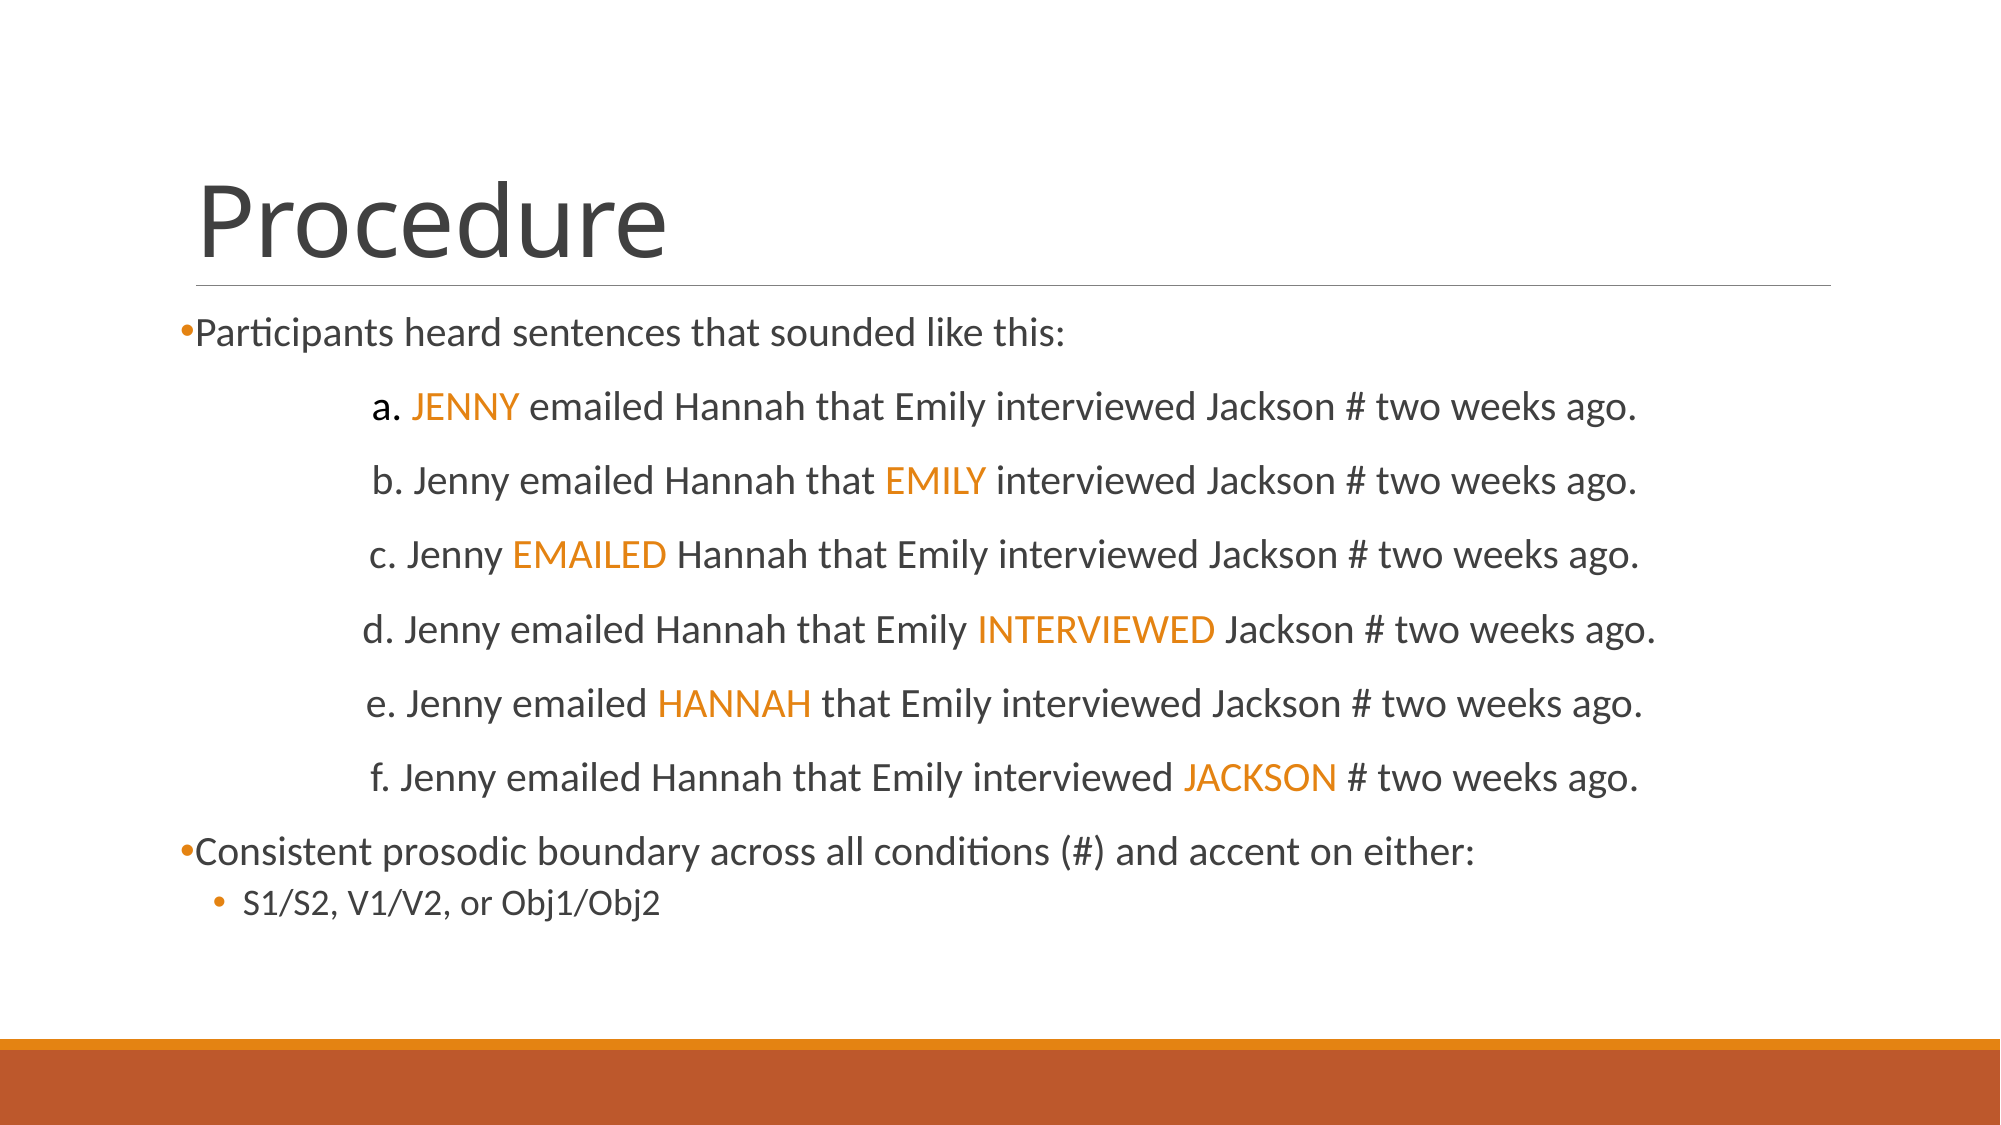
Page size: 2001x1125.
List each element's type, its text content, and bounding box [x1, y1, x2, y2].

title Procedure [180, 47, 1830, 285]
list Participants heard sentences that sounded like this: a. JENNY emailed Hannah that Emily interviewed Jackson # two weeks ago. b. Jenny emailed Hannah that EMILY interviewed Jackson # two weeks ago. c. Jenny EMAILED Hannah that Emily interviewed Jackson # two weeks ago. d. Jenny emailed Hannah that Emily INTERVIEWED Jackson # two weeks ago. e. Jenny emailed HANNAH that Emily interviewed Jackson # two weeks ago. f. Jenny emailed Hannah that Emily interviewed JACKSON # two weeks ago. Consistent prosodic boundary across all conditions (#) and accent on either: S1/S2, V1/V2, or Obj1/Obj2 [180, 302, 1830, 1027]
